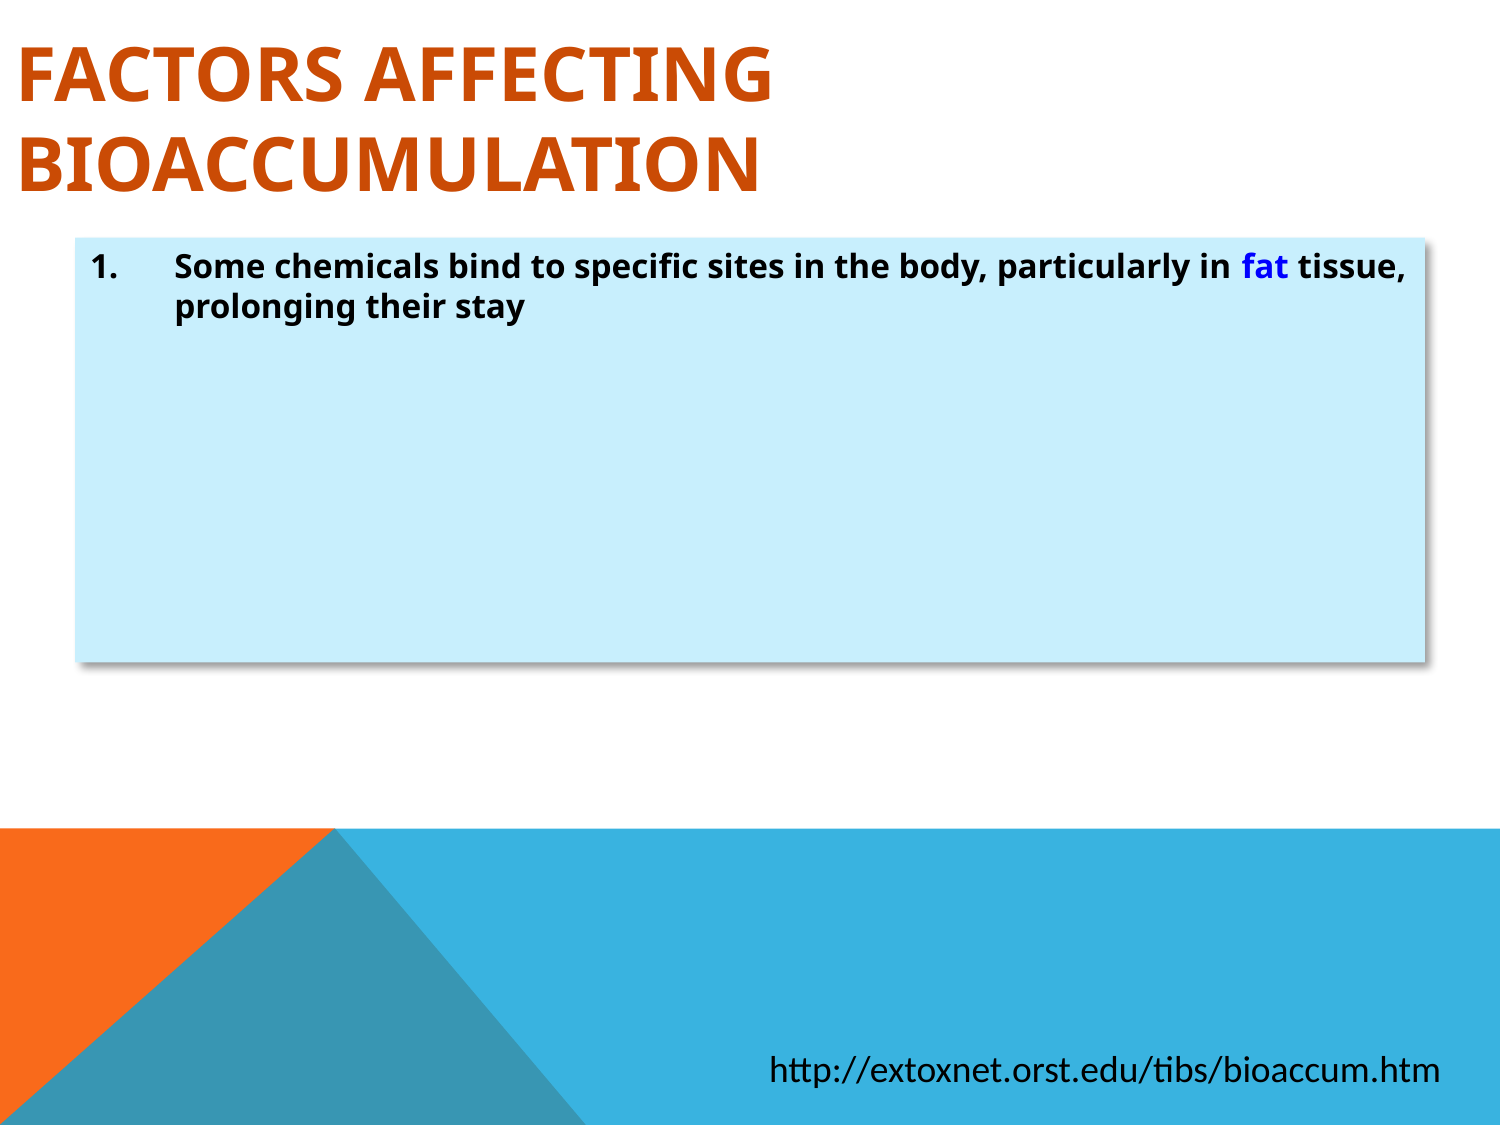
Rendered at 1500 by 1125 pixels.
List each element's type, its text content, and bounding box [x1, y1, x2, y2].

text_box http://extoxnet.orst.edu/tibs/bioaccum.htm [754, 1037, 1457, 1098]
title FACTORS AFFECTING BIOACCUMULATION [0, 0, 1475, 233]
list Some chemicals bind to specific sites in the body, particularly in fat tissue, prolonging their stay [75, 237, 1425, 663]
